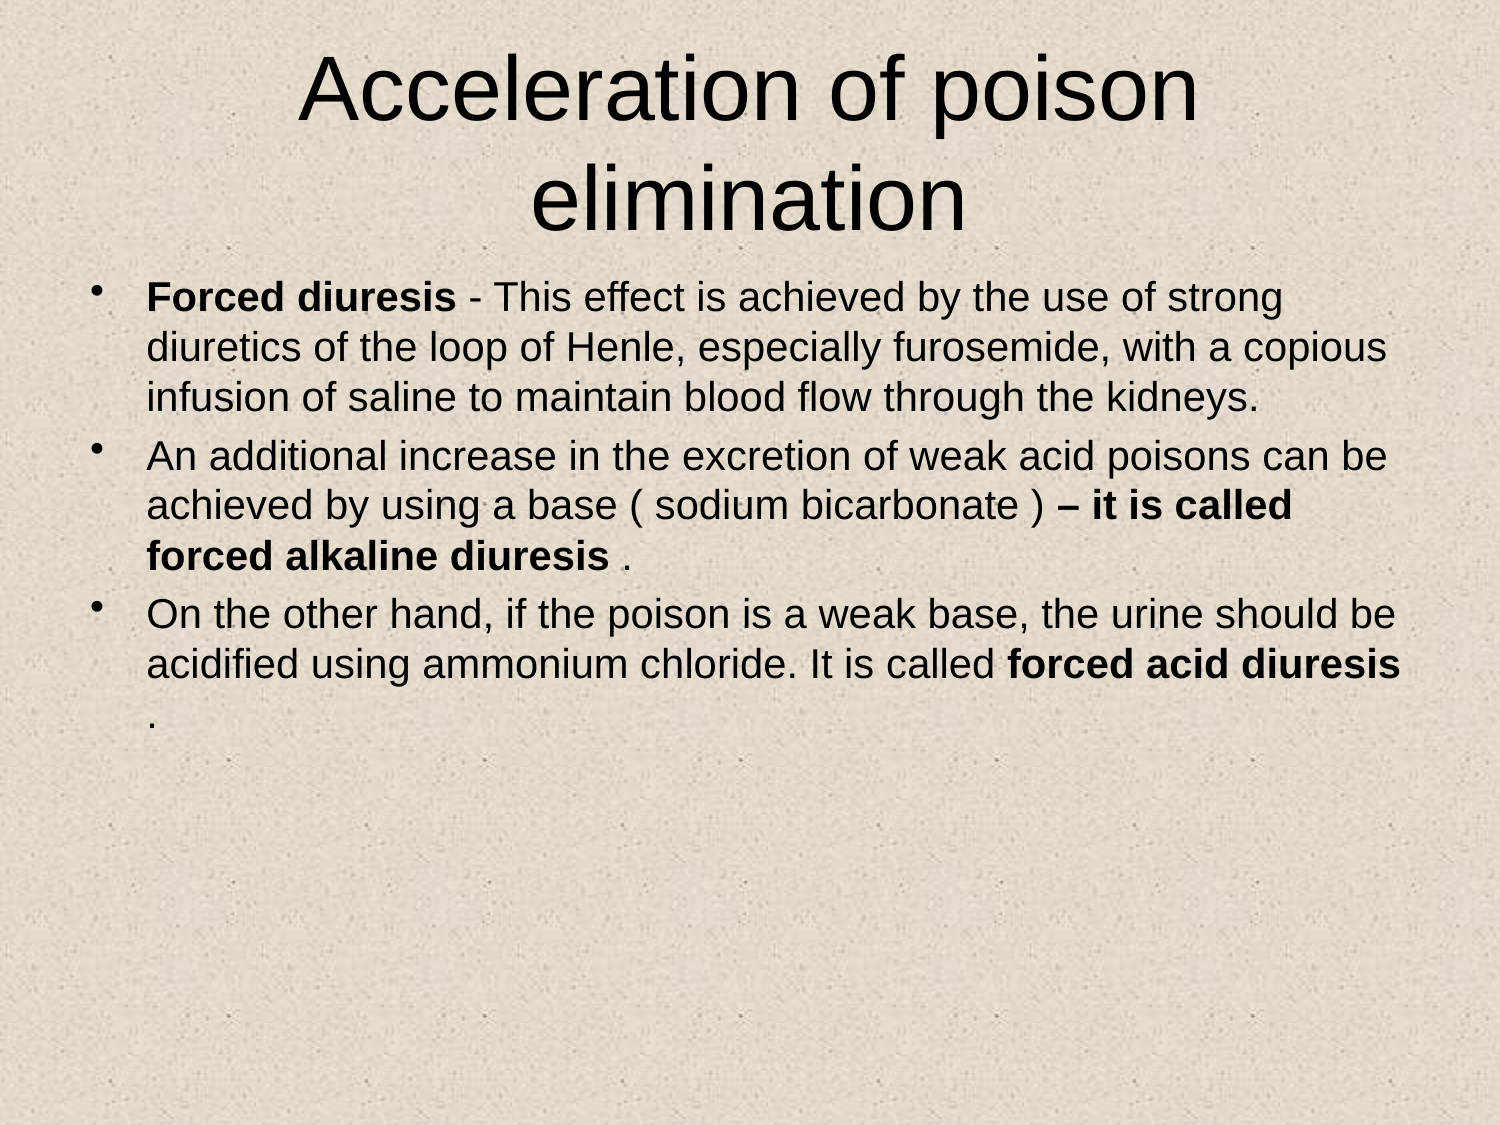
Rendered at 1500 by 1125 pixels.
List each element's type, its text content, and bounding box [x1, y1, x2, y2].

picture [0, 0, 1500, 1125]
list Forced diuresis - This effect is achieved by the use of strong diuretics of the loop of Henle, especially furosemide, with a copious infusion of saline to maintain blood flow through the kidneys. An additional increase in the excretion of weak acid poisons can be achieved by using a base ( sodium bicarbonate ) – it is called forced alkaline diuresis . On the other hand, if the poison is a weak base, the urine should be acidified using ammonium chloride. It is called forced acid diuresis . [75, 262, 1425, 1005]
title Acceleration of poison elimination [75, 45, 1425, 233]
